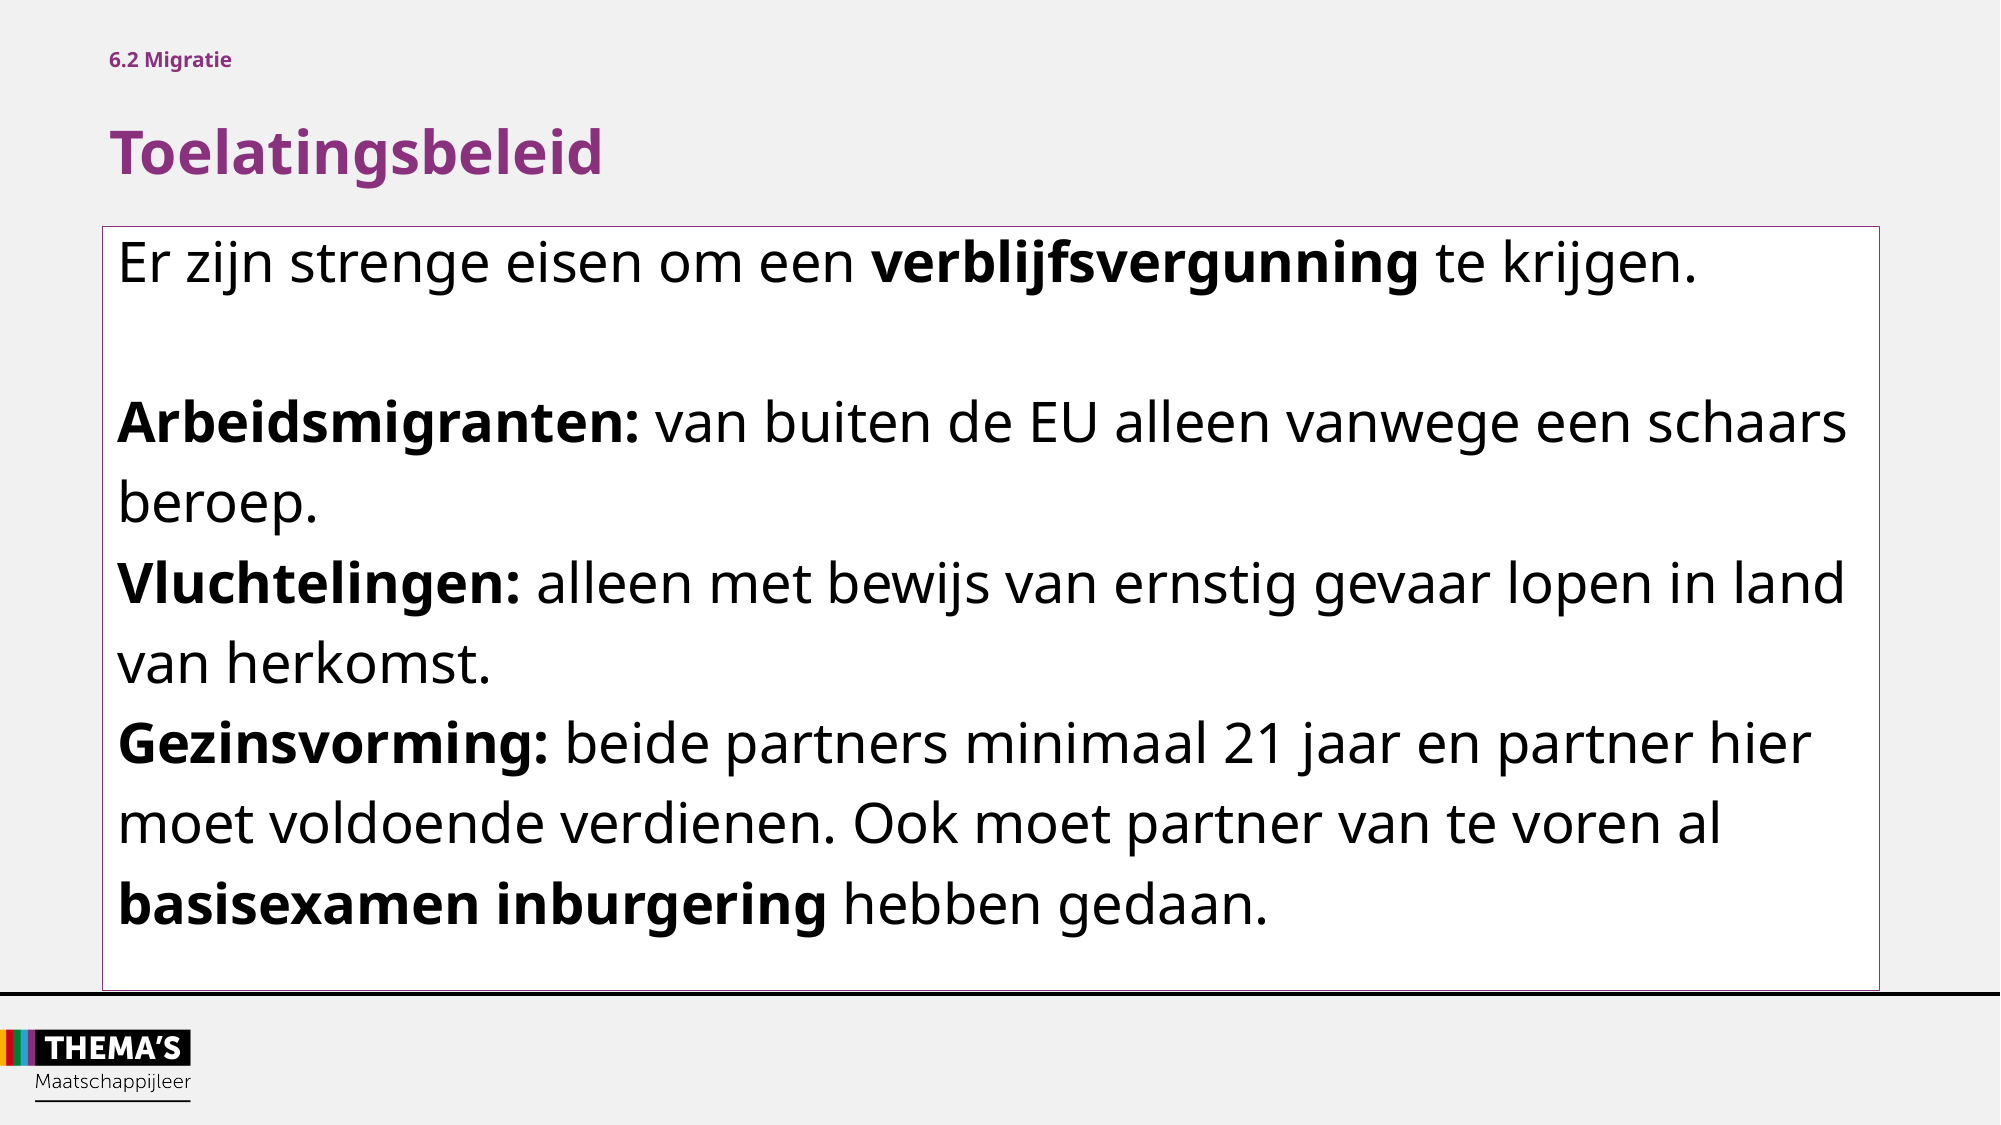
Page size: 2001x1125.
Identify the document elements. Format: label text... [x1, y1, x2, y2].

picture [0, 993, 203, 1125]
list Er zijn strenge eisen om een verblijfsvergunning te krijgen. Arbeidsmigranten: van buiten de EU alleen vanwege een schaars beroep. Vluchtelingen: alleen met bewijs van ernstig gevaar lopen in land van herkomst. Gezinsvorming: beide partners minimaal 21 jaar en partner hier moet voldoende verdienen. Ook moet partner van te voren al basisexamen inburgering hebben gedaan. [102, 226, 1880, 991]
list 6.2 Migratie [94, 33, 941, 88]
list Toelatingsbeleid [94, 114, 1879, 205]
